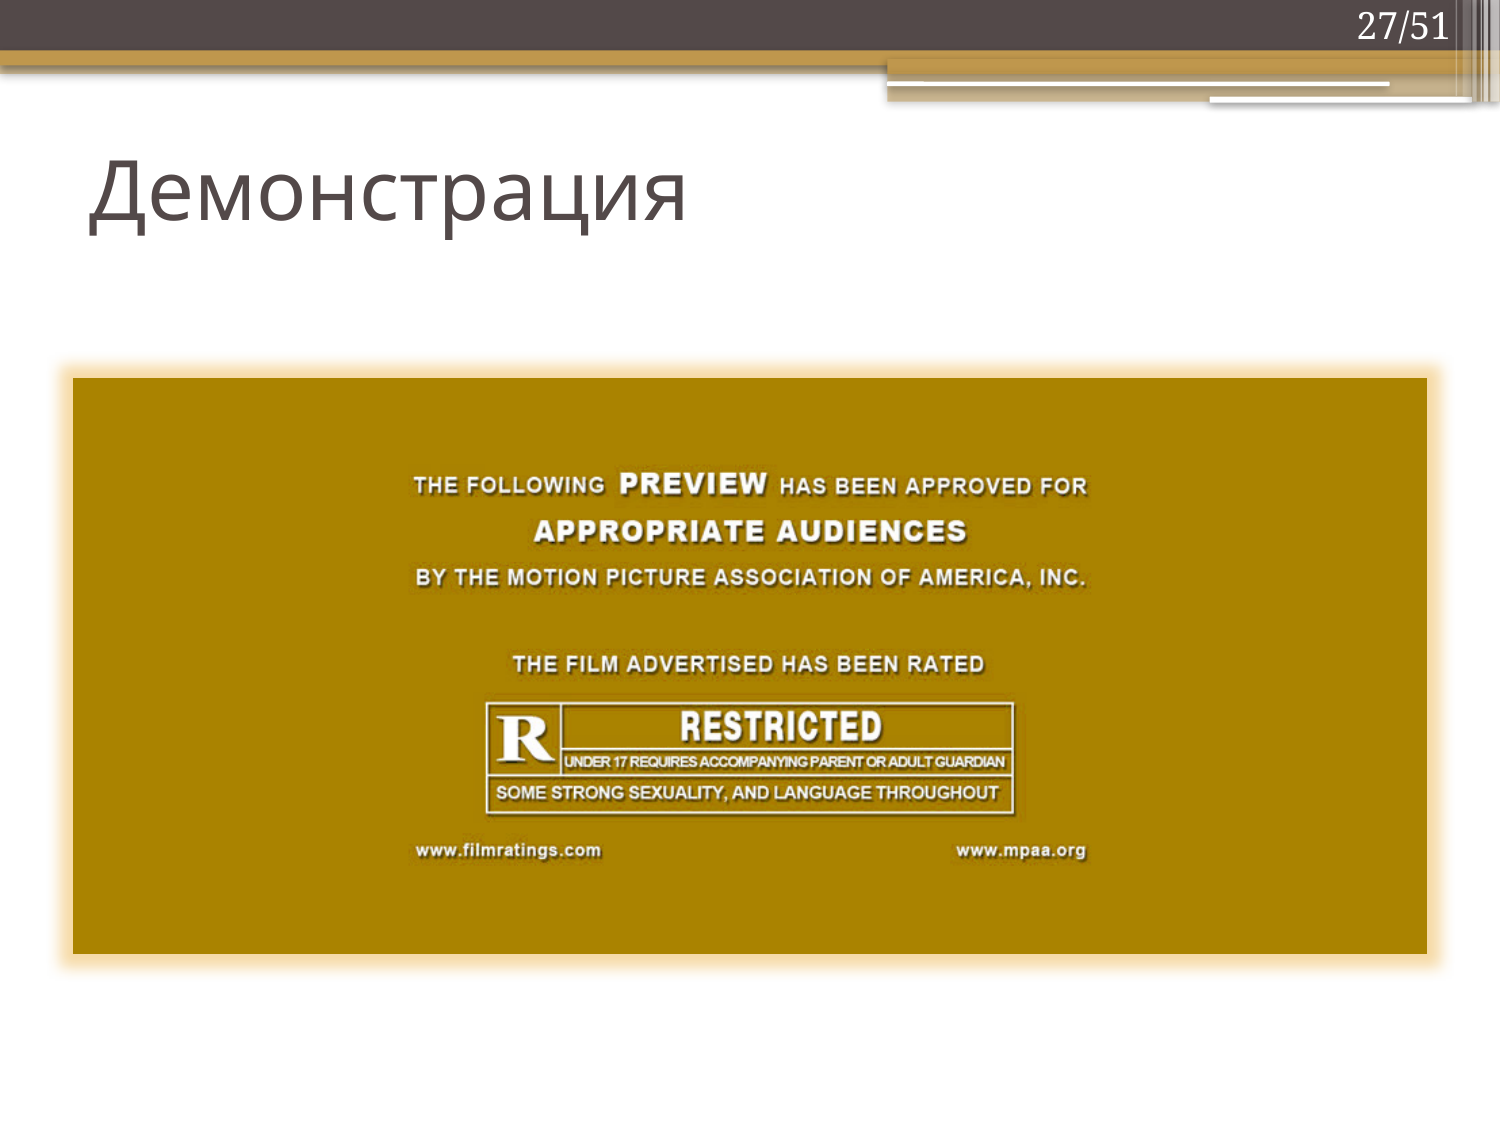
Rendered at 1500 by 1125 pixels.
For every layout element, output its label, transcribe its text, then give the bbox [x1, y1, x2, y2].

title Демонстрация [75, 99, 1425, 275]
picture [73, 377, 1427, 954]
slide_number 27/51 [1299, 0, 1466, 61]
